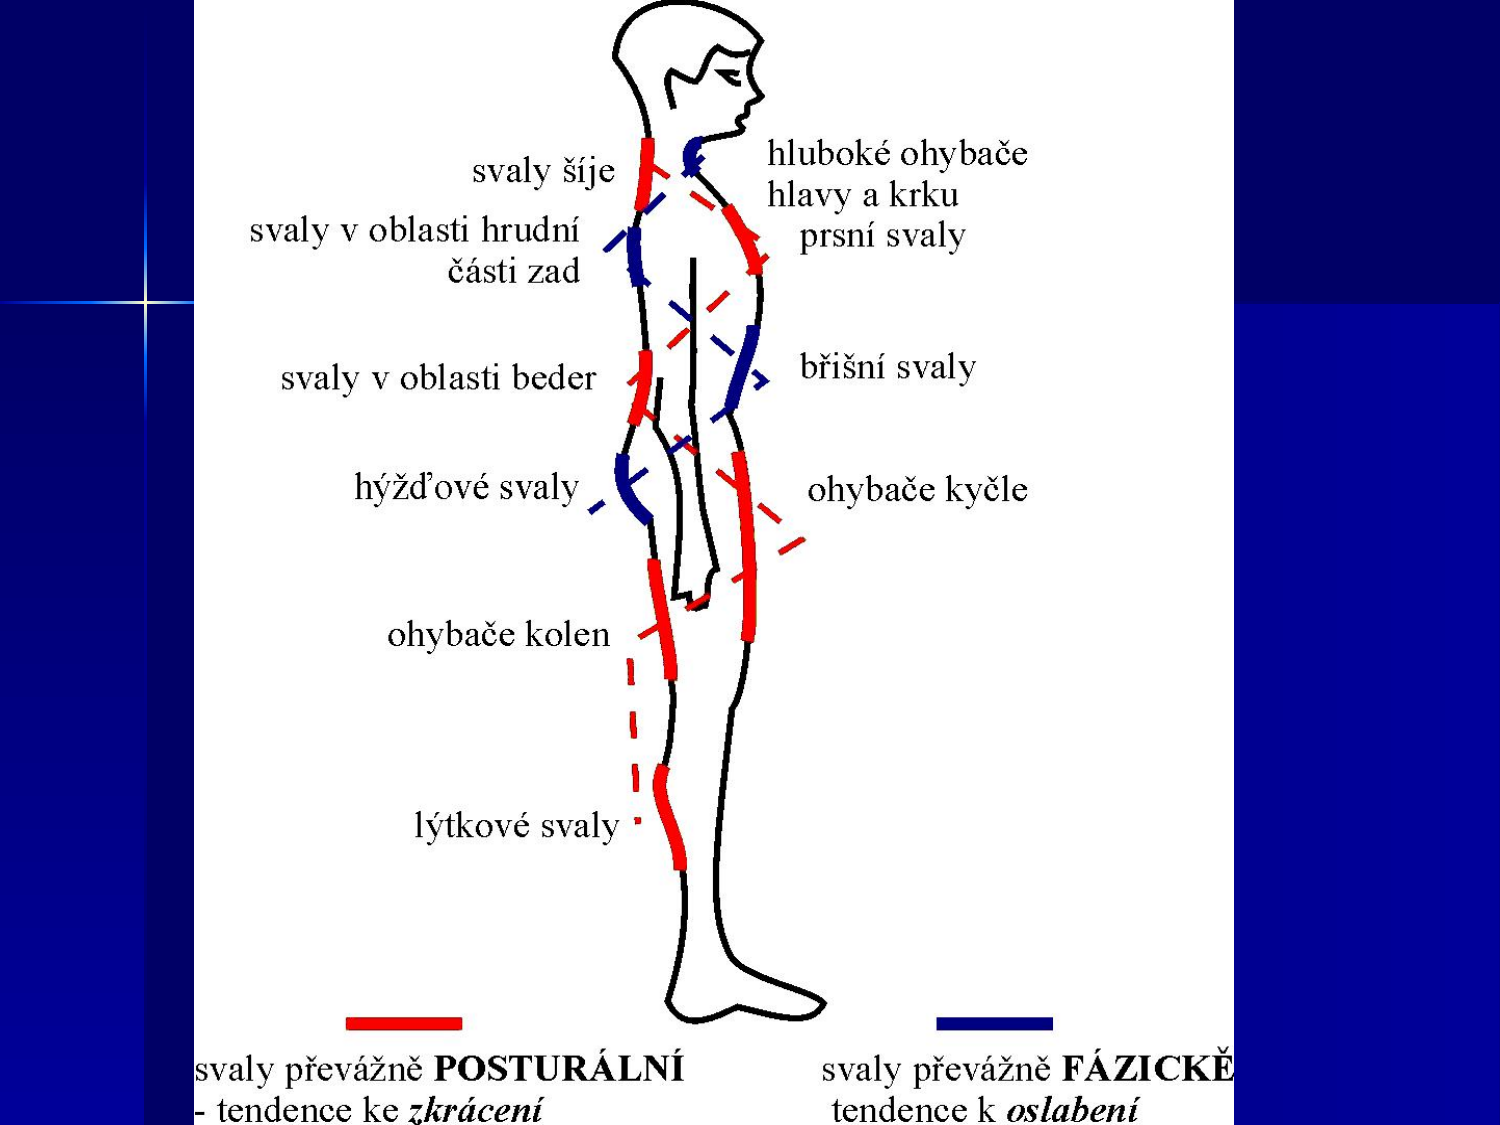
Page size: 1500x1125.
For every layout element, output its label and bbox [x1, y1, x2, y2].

picture [194, 0, 1234, 1125]
